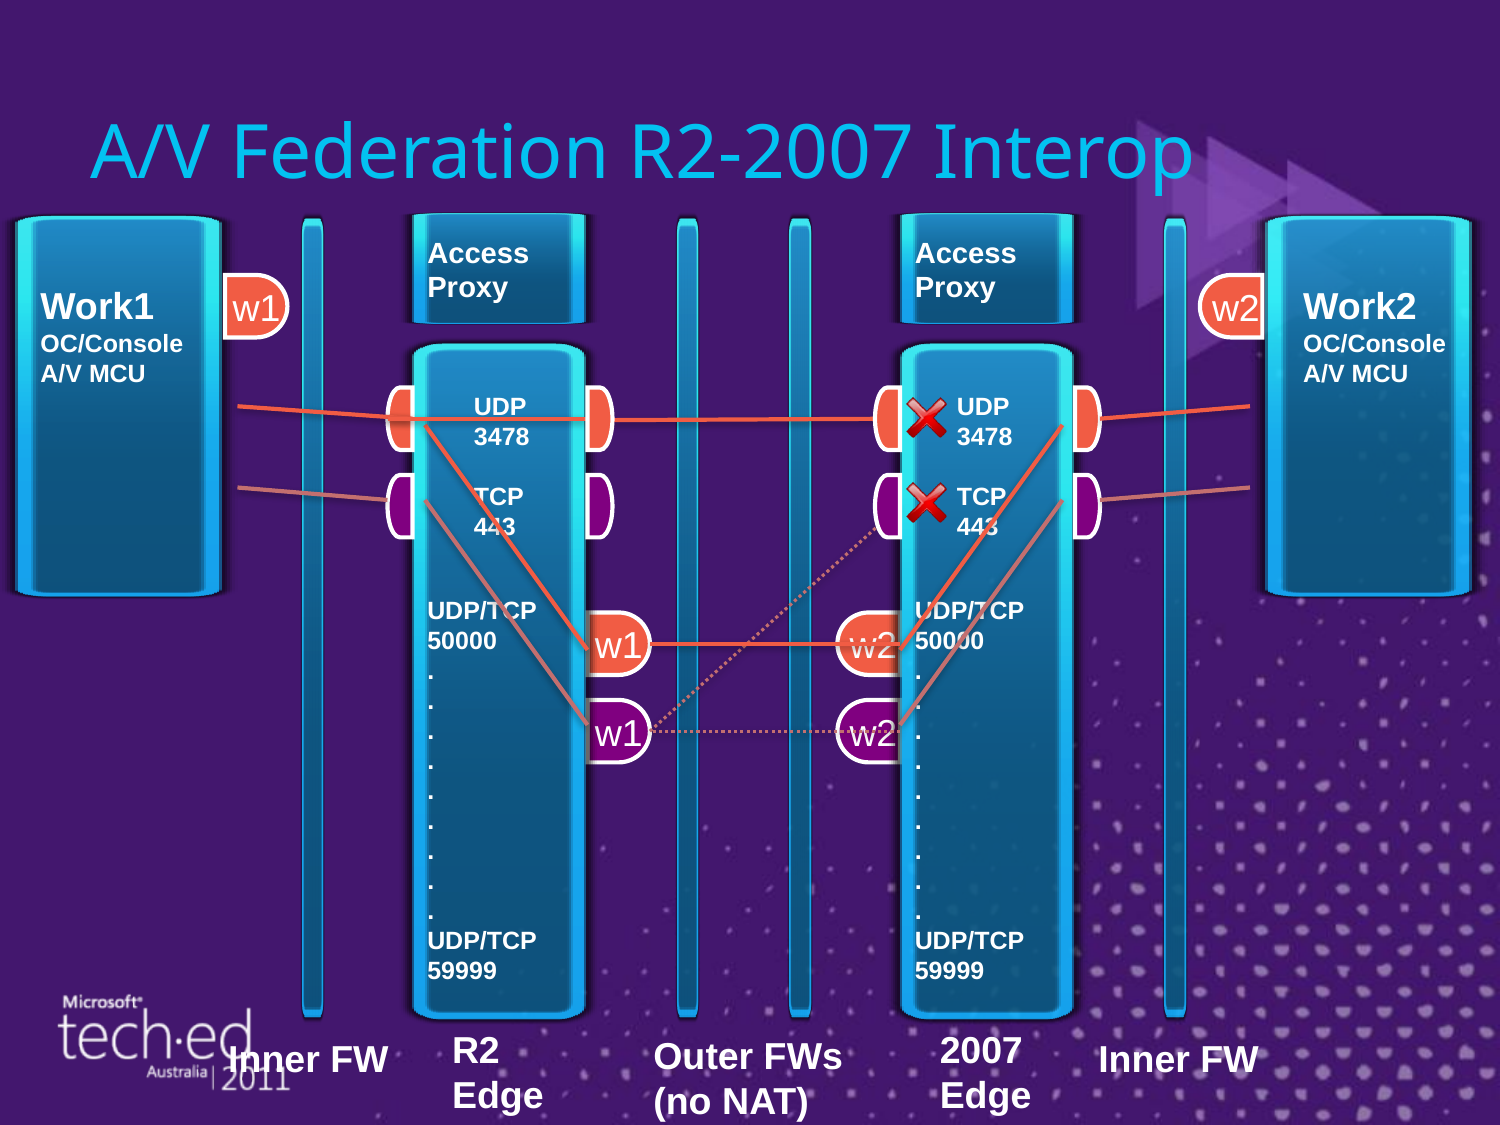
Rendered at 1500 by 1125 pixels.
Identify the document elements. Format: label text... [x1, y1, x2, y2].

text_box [868, 626, 1094, 694]
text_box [1099, 487, 1251, 501]
title A/V Federation R2-2007 Interop [75, 54, 1425, 243]
text_box Inner FW [1083, 1027, 1275, 1087]
text_box w2 [839, 740, 882, 763]
text_box Inner FW [213, 1027, 404, 1087]
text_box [649, 505, 876, 732]
text_box w2 [1199, 274, 1244, 338]
text_box R2 Edge [437, 1035, 563, 1124]
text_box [868, 455, 1094, 619]
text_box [1099, 405, 1251, 419]
text_box w1 [241, 274, 288, 338]
text_box 2007 Edge [924, 1035, 1050, 1124]
picture [0, 0, 1500, 1125]
text_box w1 [604, 700, 649, 763]
text_box Outer FWs (no NAT) [638, 1024, 859, 1125]
text_box [388, 428, 394, 447]
text_box [875, 390, 882, 447]
text_box [1091, 388, 1100, 449]
text_box w1 [623, 612, 644, 675]
text_box [604, 389, 613, 449]
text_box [237, 487, 388, 501]
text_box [393, 626, 619, 694]
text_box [237, 405, 388, 419]
text_box [388, 391, 394, 412]
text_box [393, 455, 619, 619]
